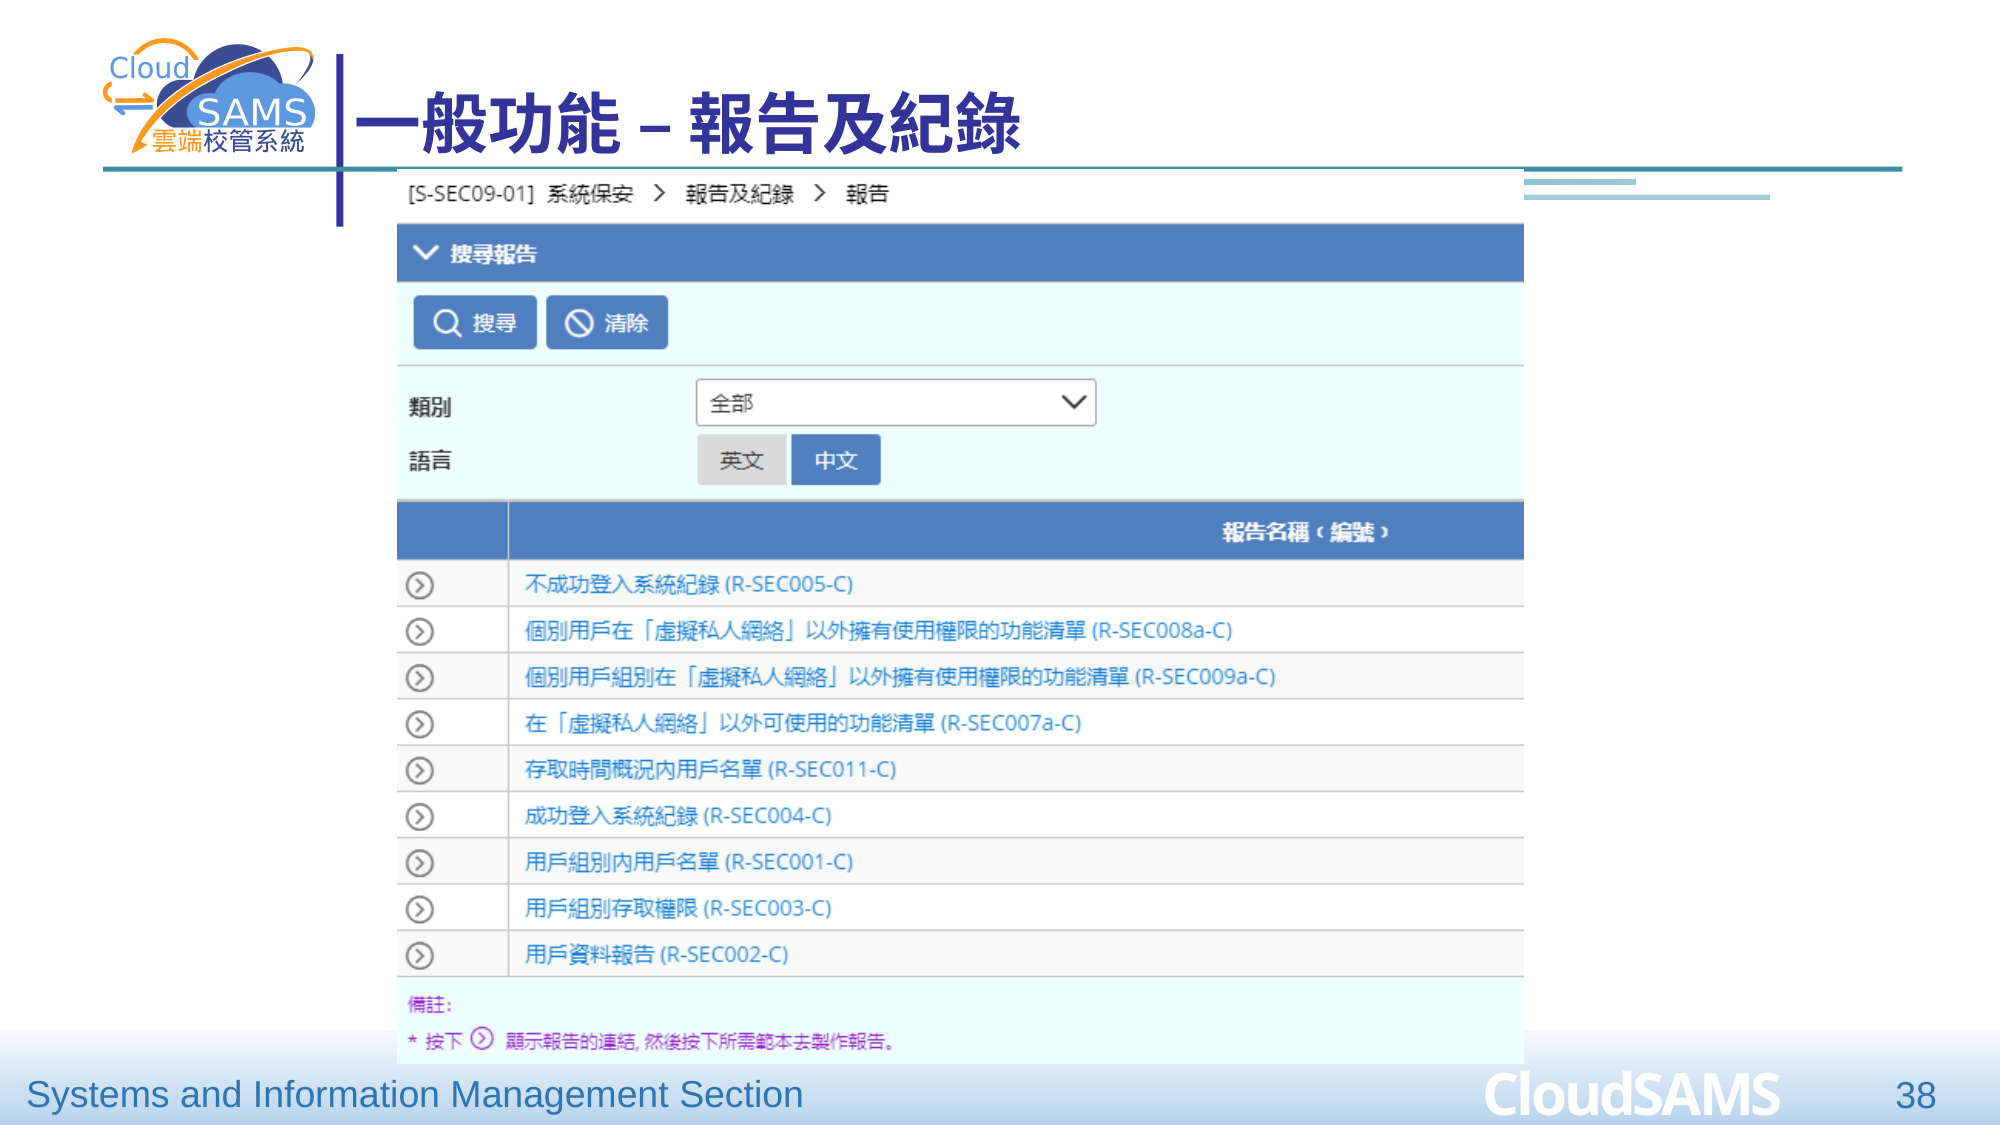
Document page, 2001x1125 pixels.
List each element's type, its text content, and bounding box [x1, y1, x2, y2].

picture [87, 7, 349, 175]
title 一般功能 – 報告及紀錄 [340, 44, 1907, 170]
slide_number 38 [1755, 1063, 1952, 1125]
picture [397, 169, 1525, 1064]
